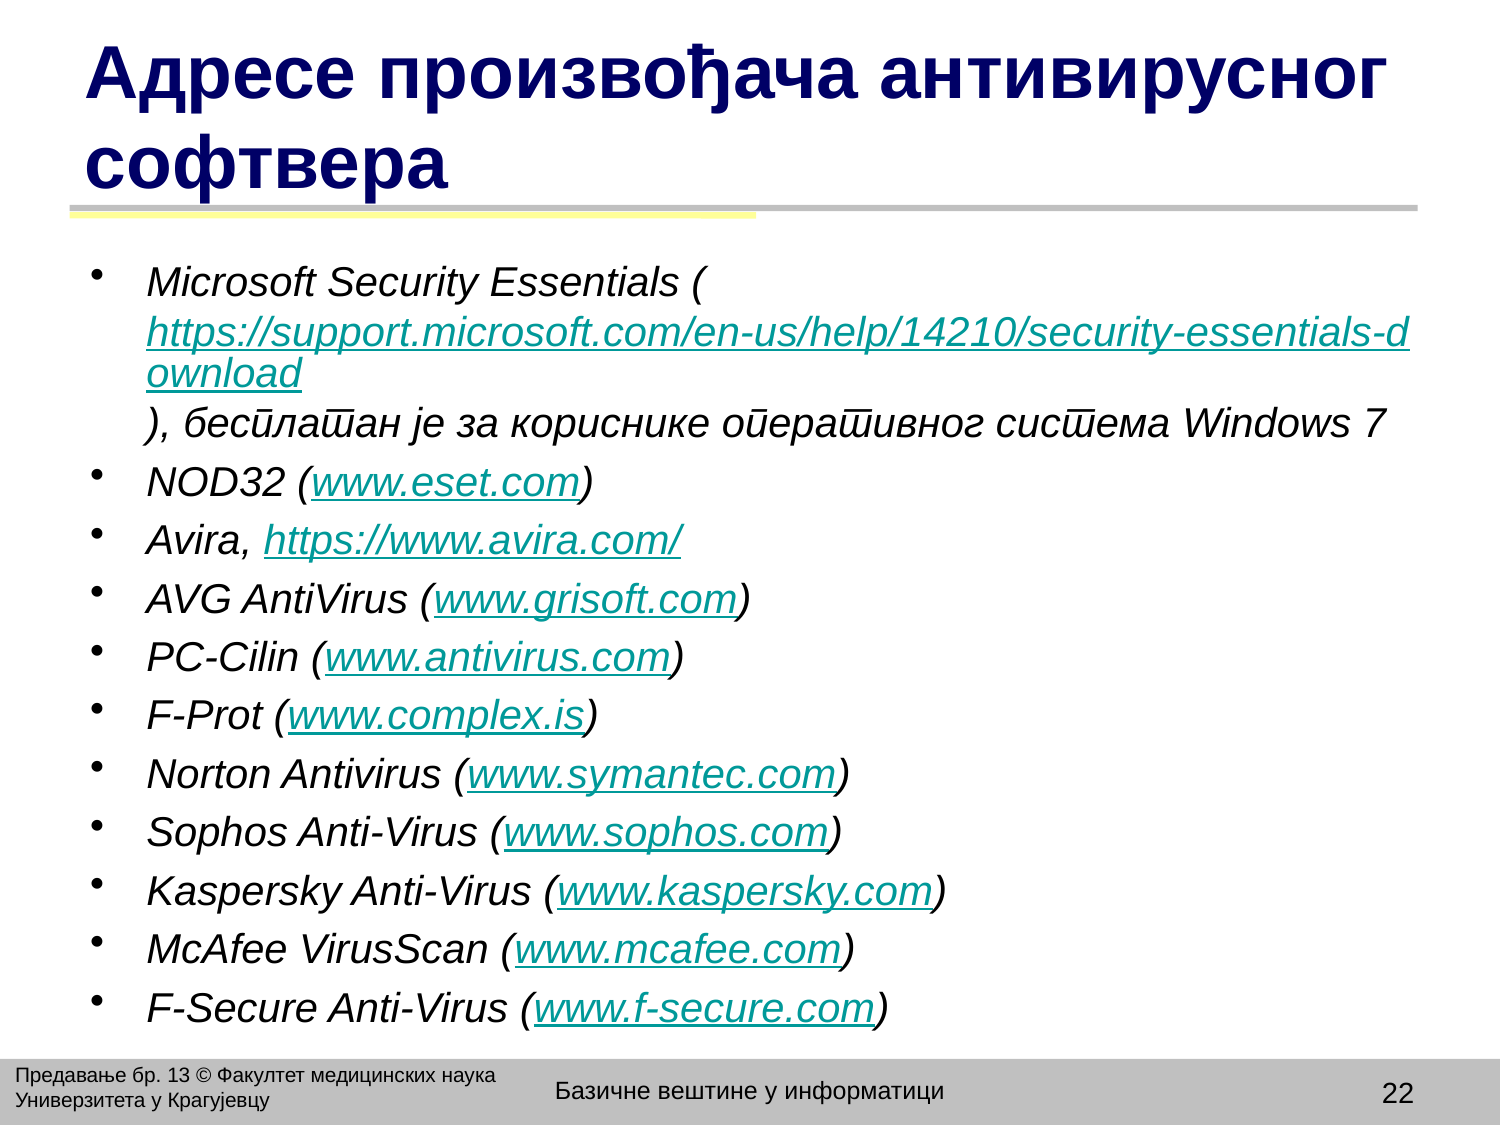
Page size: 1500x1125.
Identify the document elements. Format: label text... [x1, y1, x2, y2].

slide_number 22 [1079, 1066, 1430, 1125]
list Microsoft Security Essentials (https://support.microsoft.com/en-us/help/14210/security-essentials-download), бесплатан је за кориснике оперативног система Windows 7 NOD32 (www.eset.com) Avira, https://www.avira.com/ AVG AntiVirus (www.grisoft.com) PC-Cilin (www.antivirus.com) F-Prot (www.complex.is) Norton Antivirus (www.symantec.com) Sophos Anti-Virus (www.sophos.com) Kaspersky Anti-Virus (www.kaspersky.com) McAfee VirusScan (www.mcafee.com) F-Secure Anti-Virus (www.f-secure.com) [74, 246, 1426, 1023]
slide_number Предавање бр. 13 © Факултет медицинских наука Универзитета у Крагујевцу [0, 1053, 617, 1108]
title Адресе произвођача антивирусног софтвера [69, 19, 1426, 208]
footer Базичне вештине у информатици [512, 1066, 988, 1125]
